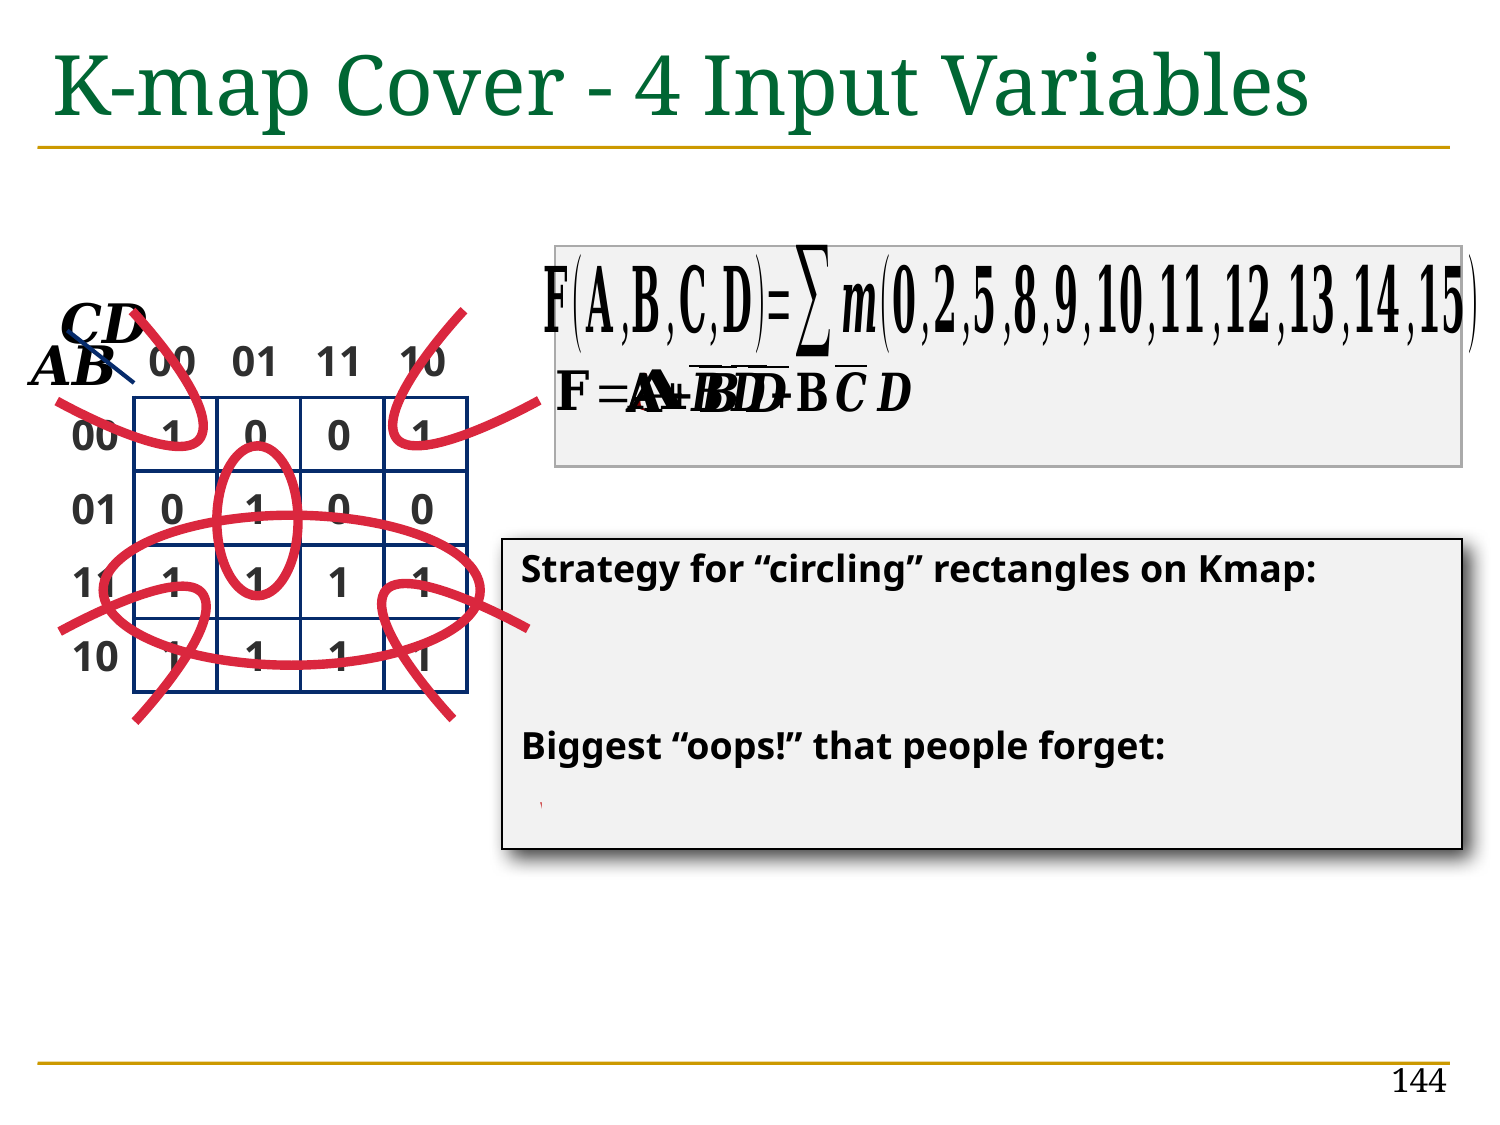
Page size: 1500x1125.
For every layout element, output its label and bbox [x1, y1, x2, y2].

slide_number [1111, 1036, 1462, 1112]
title [37, 24, 1450, 200]
table_cell [51, 385, 56, 692]
table_cell [51, 324, 56, 346]
text_box [555, 246, 1462, 467]
text_box [56, 310, 1463, 850]
table_header [79, 306, 95, 310]
table_header [51, 250, 467, 324]
